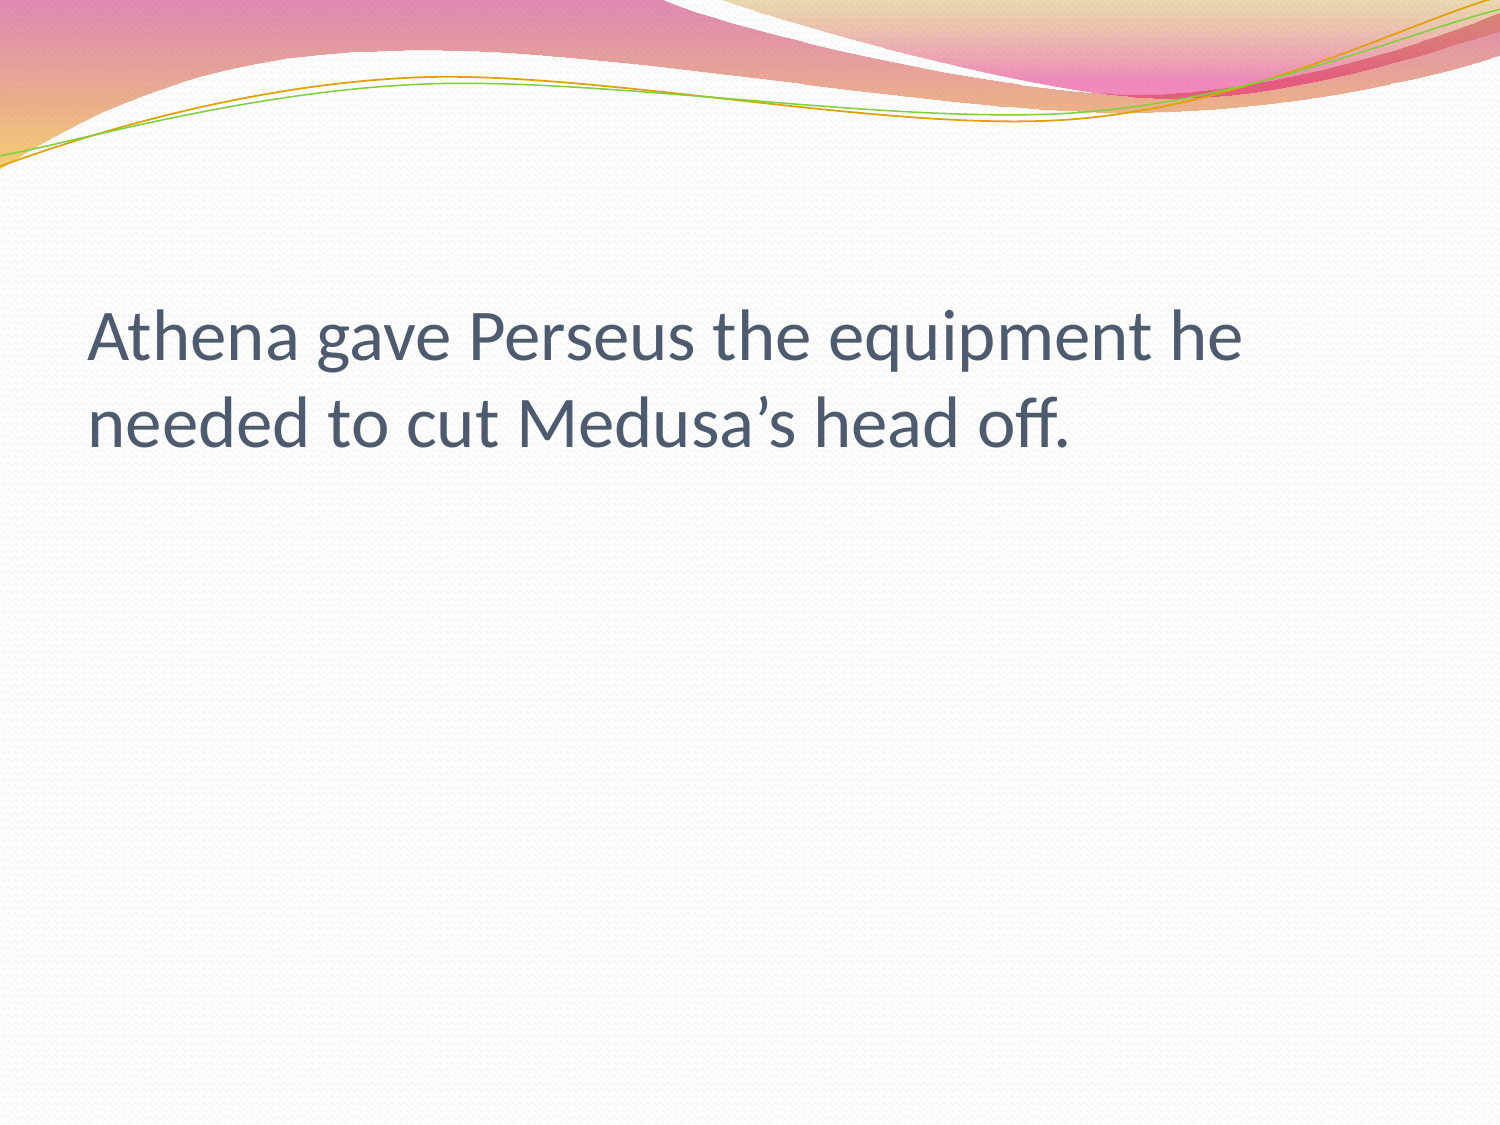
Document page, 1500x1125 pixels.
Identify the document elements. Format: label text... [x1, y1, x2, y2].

title Athena gave Perseus the equipment he needed to cut Medusa’s head off. [87, 275, 1438, 463]
